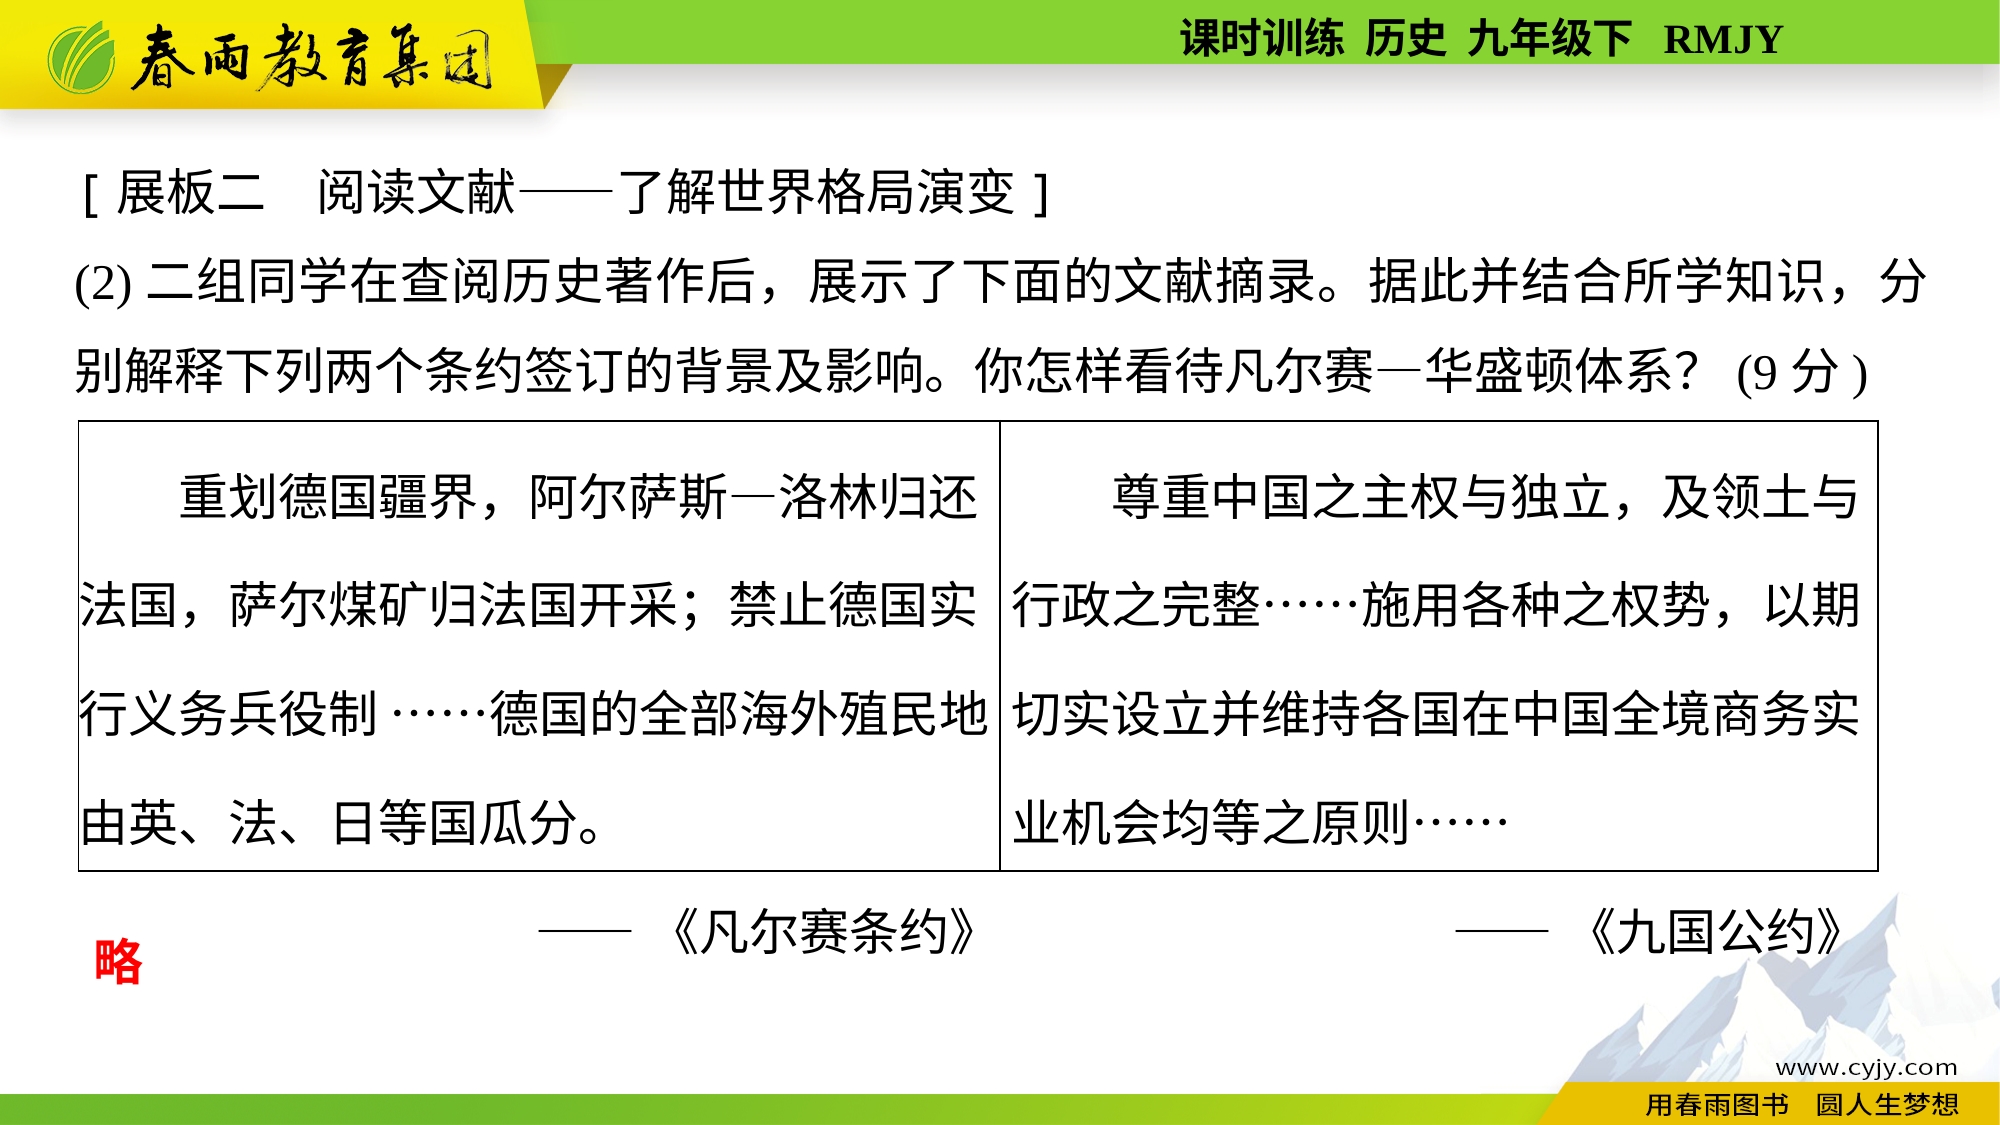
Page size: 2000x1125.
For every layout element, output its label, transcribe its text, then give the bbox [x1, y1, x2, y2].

list [展板二 阅读文献——了解世界格局演变] (2)二组同学在查阅历史著作后，展示了下面的文献摘录。据此并结合所学知识，分别解释下列两个条约签订的背景及影响。你怎样看待凡尔赛—华盛顿体系？(9分) [59, 122, 1944, 399]
table_header 尊重中国之主权与独立，及领土与行政之完整……施用各种之权势，以期切实设立并维持各国在中国全境商务实业机会均等之原则…… ——《九国公约》 [1001, 422, 1877, 870]
picture [0, 0, 2000, 1125]
text_box 略 [78, 892, 159, 998]
table_header 重划德国疆界，阿尔萨斯—洛林归还法国，萨尔煤矿归法国开采；禁止德国实行义务兵役制 ……德国的全部海外殖民地由英、法、日等国瓜分。 ——《凡尔赛条约》 [79, 422, 999, 870]
